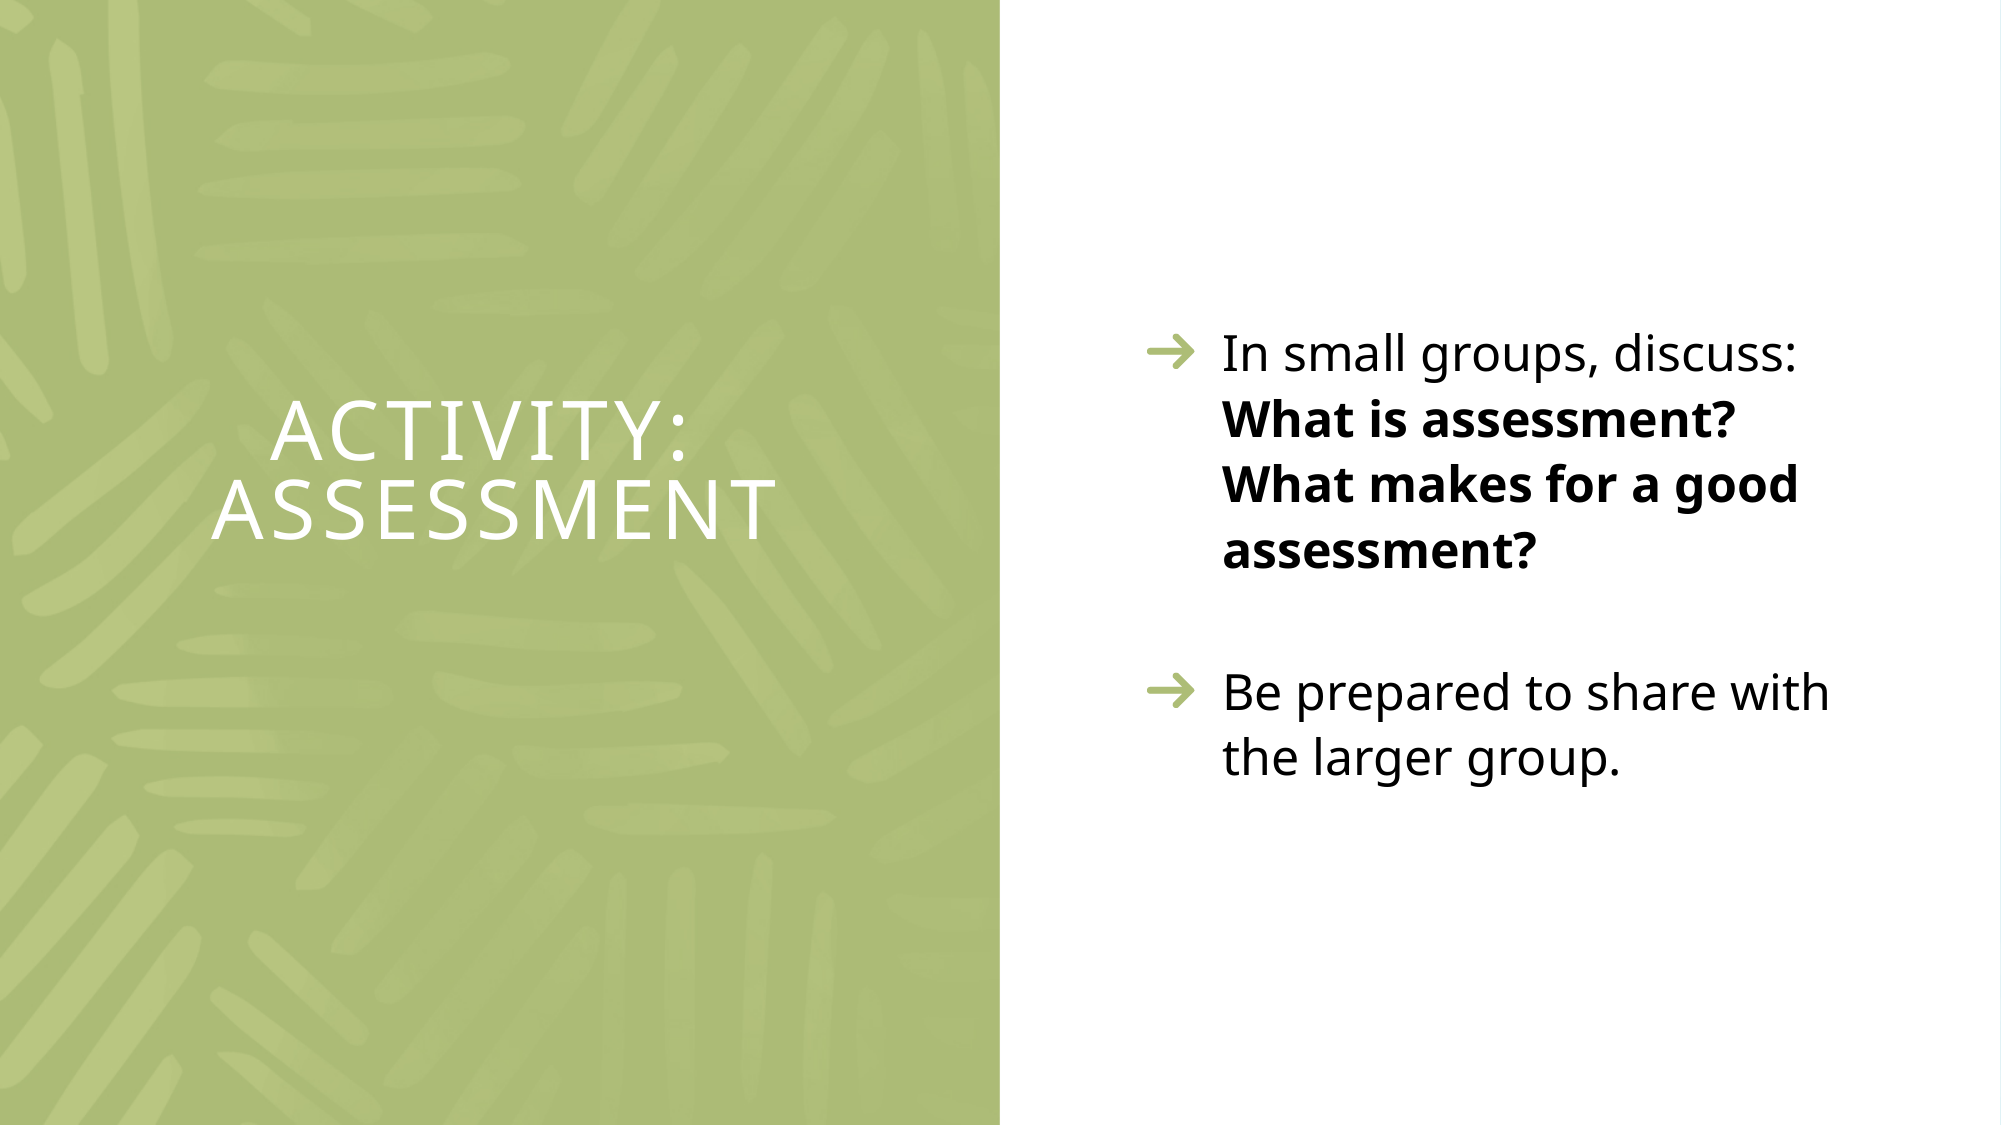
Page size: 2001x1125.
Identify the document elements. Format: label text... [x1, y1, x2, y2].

list In small groups, discuss: What is assessment? What makes for a good assessment? Be prepared to share with the larger group. [1139, 135, 1875, 966]
title ActivitY: Assessment [106, 389, 889, 643]
picture [0, 0, 2001, 1125]
